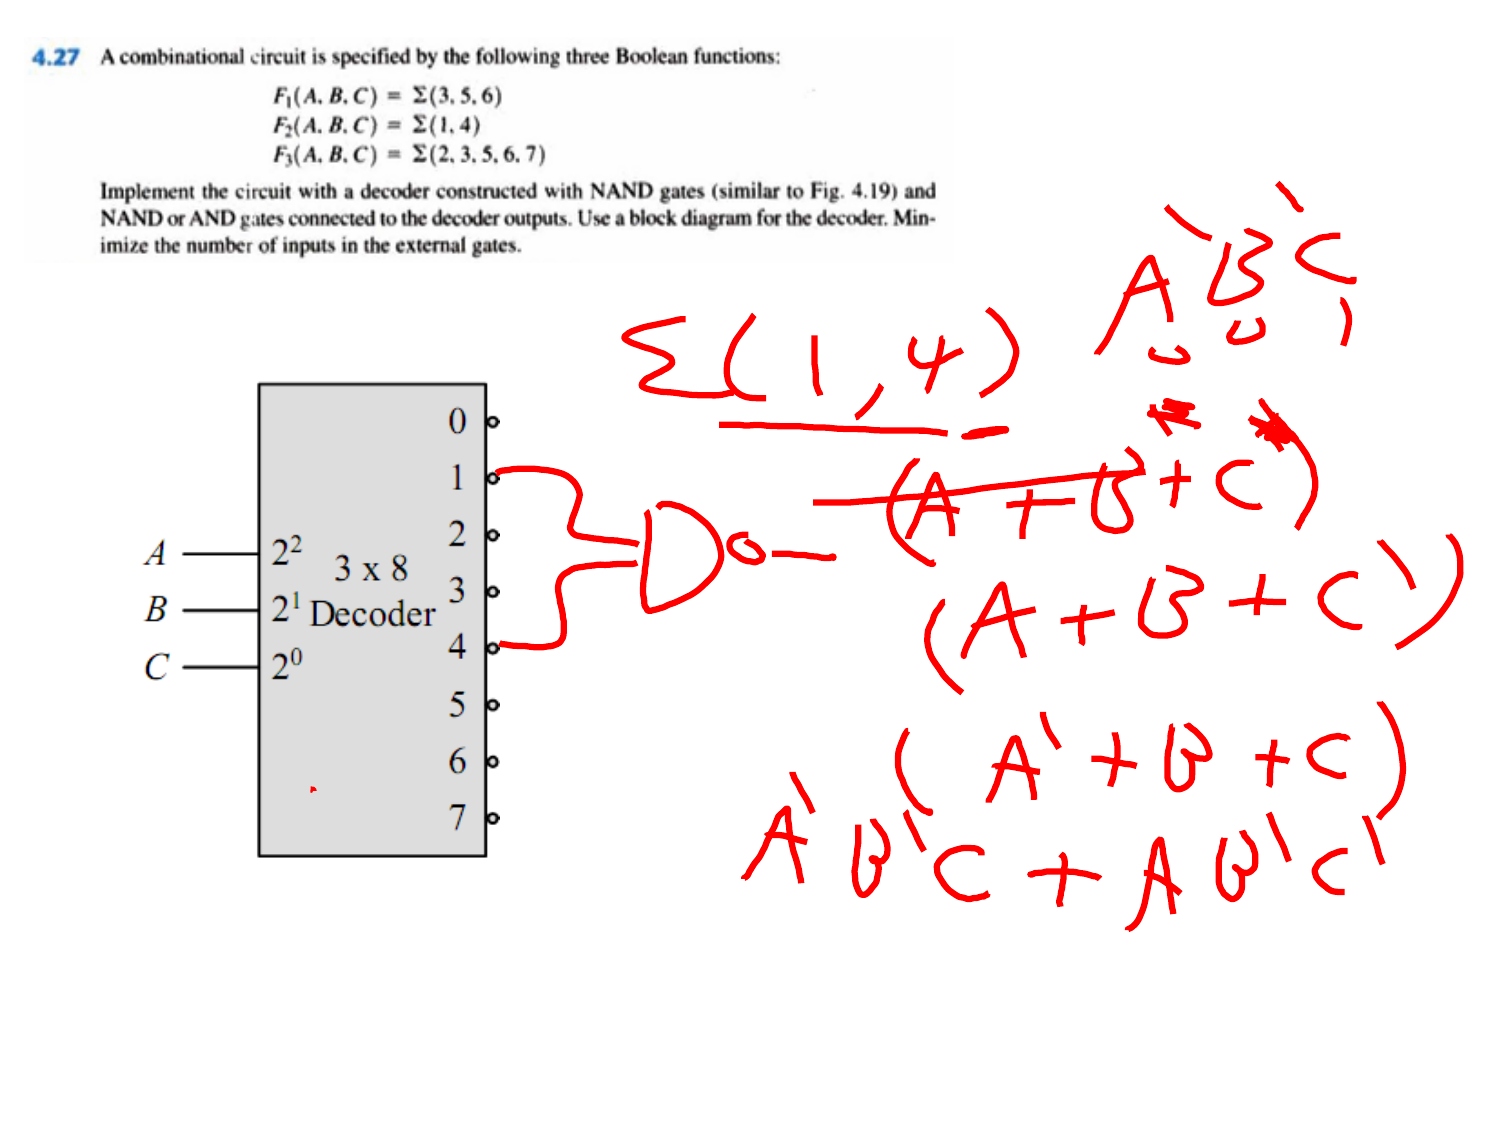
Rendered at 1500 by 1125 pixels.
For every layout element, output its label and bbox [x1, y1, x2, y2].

picture [24, 37, 955, 263]
picture [112, 349, 310, 887]
text_box [310, 182, 1461, 931]
